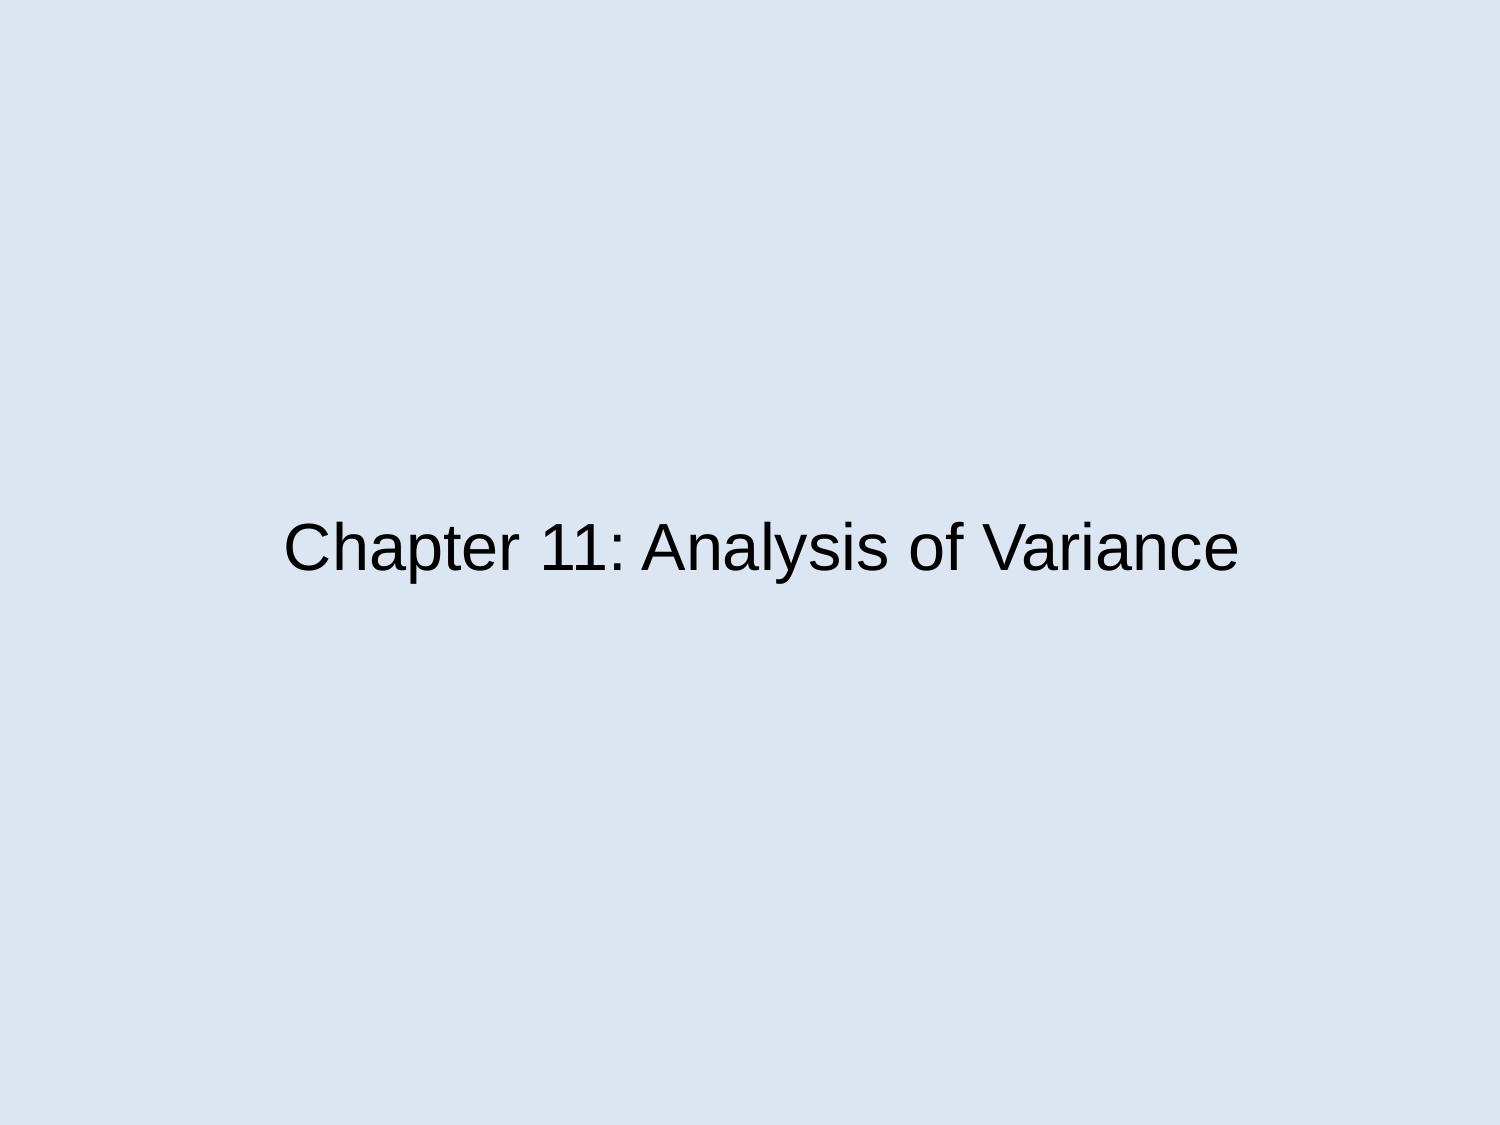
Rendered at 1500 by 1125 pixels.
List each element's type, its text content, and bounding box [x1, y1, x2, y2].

title Chapter 11: Analysis of Variance [87, 450, 1438, 638]
